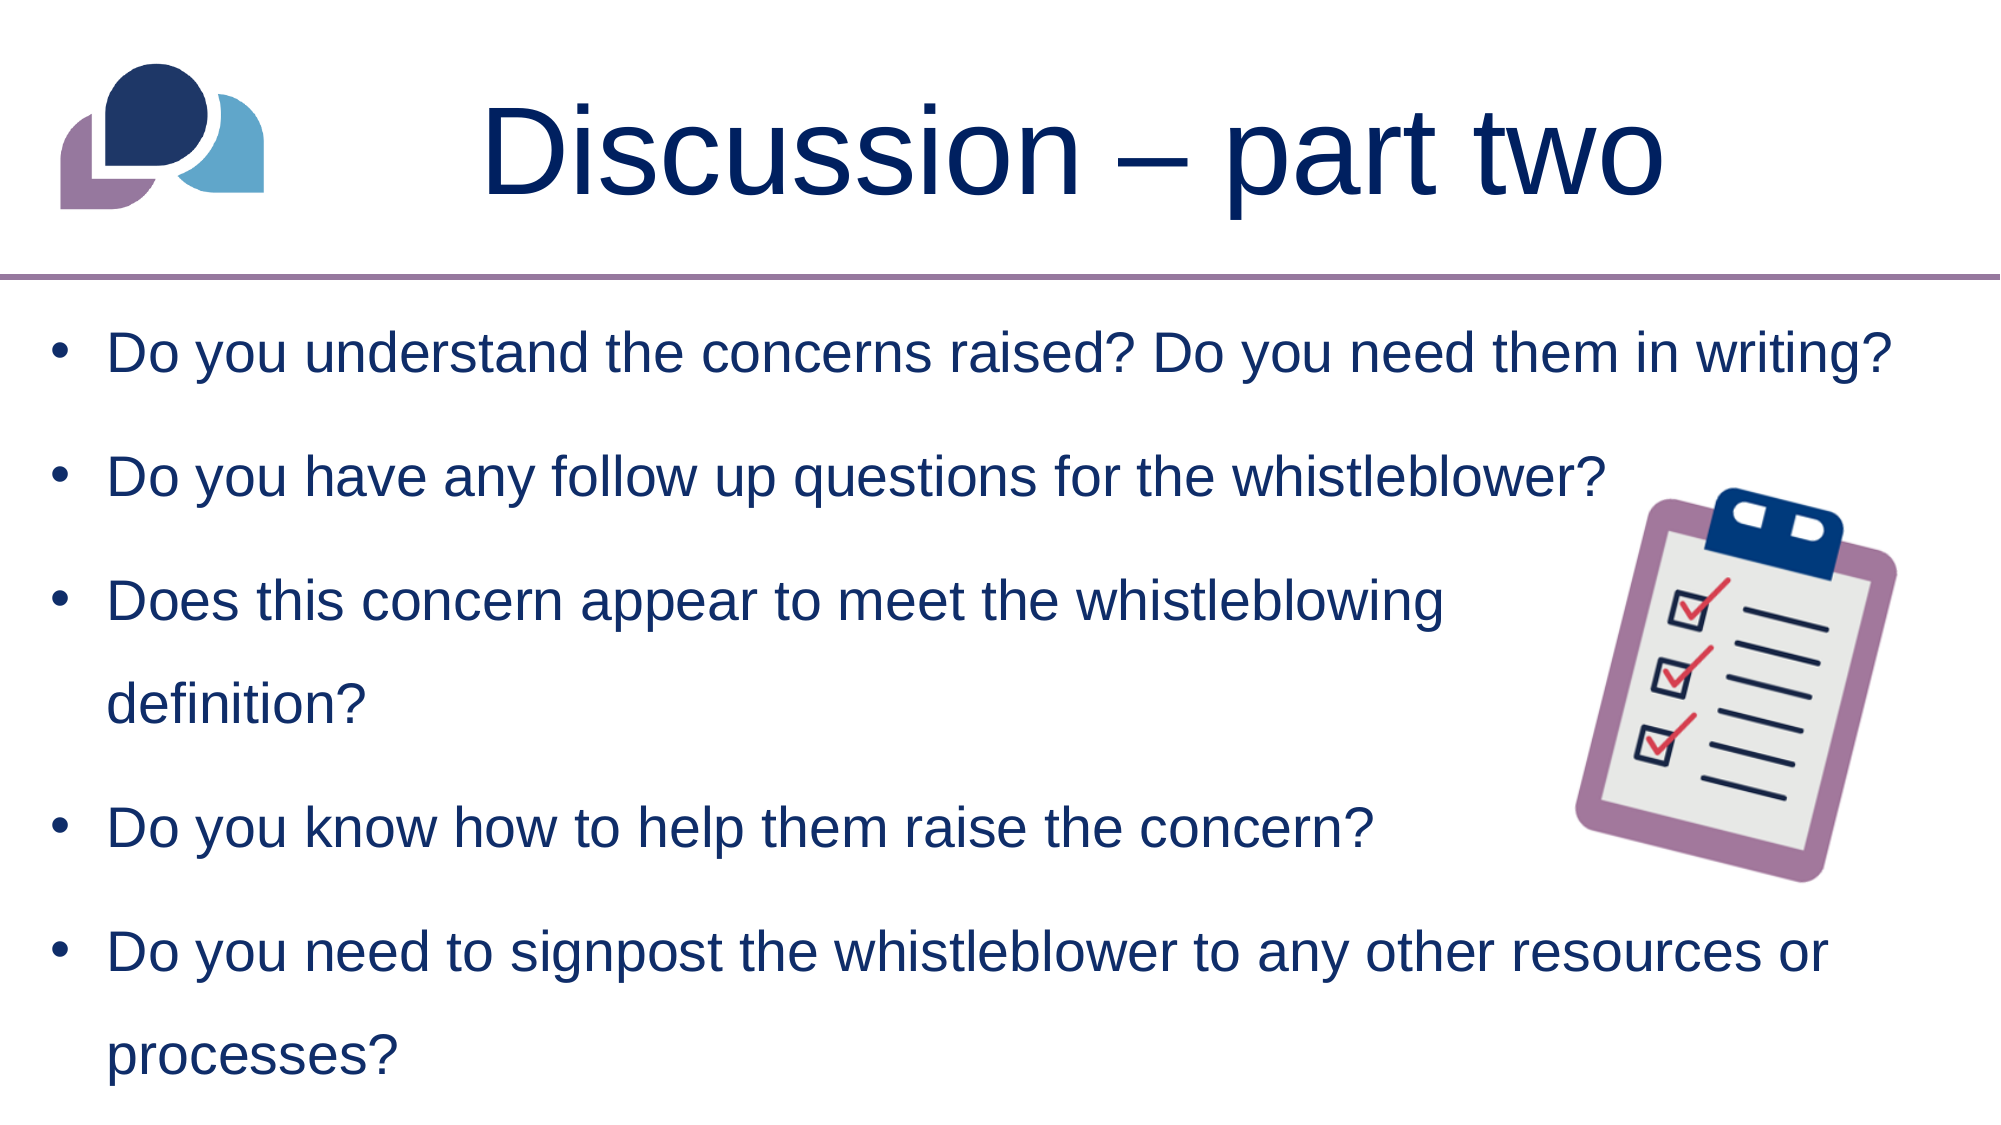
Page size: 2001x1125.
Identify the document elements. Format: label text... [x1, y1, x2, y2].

picture [58, 54, 268, 222]
title Discussion – part two [464, 46, 1965, 230]
picture [1566, 472, 1911, 895]
subtitle Do you understand the concerns raised? Do you need them in writing? Do you have any follow up questions for the whistleblower? Does this concern appear to meet the whistleblowing definition? Do you know how to help them raise the concern? Do you need to signpost the whistleblower to any other resources or processes? [35, 280, 1940, 1094]
